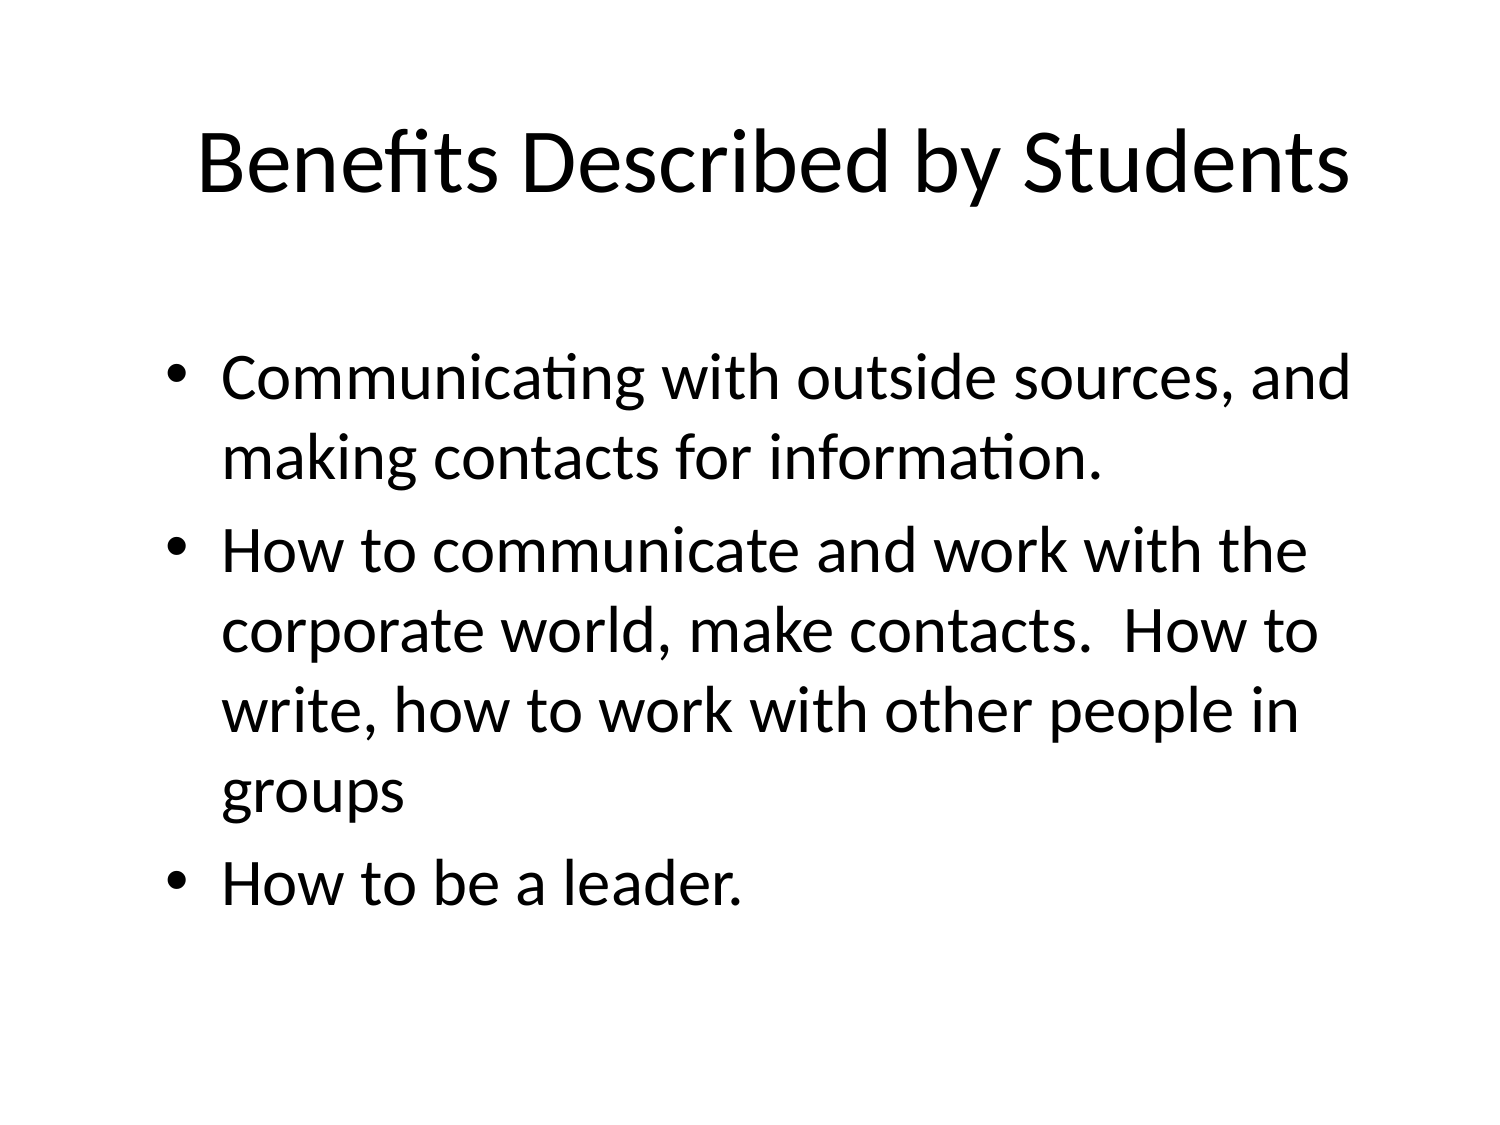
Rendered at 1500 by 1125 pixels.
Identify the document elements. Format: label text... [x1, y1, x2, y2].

title Benefits Described by Students [125, 62, 1425, 250]
list Communicating with outside sources, and making contacts for information. How to communicate and work with the corporate world, make contacts. How to write, how to work with other people in groups How to be a leader. [150, 324, 1412, 950]
